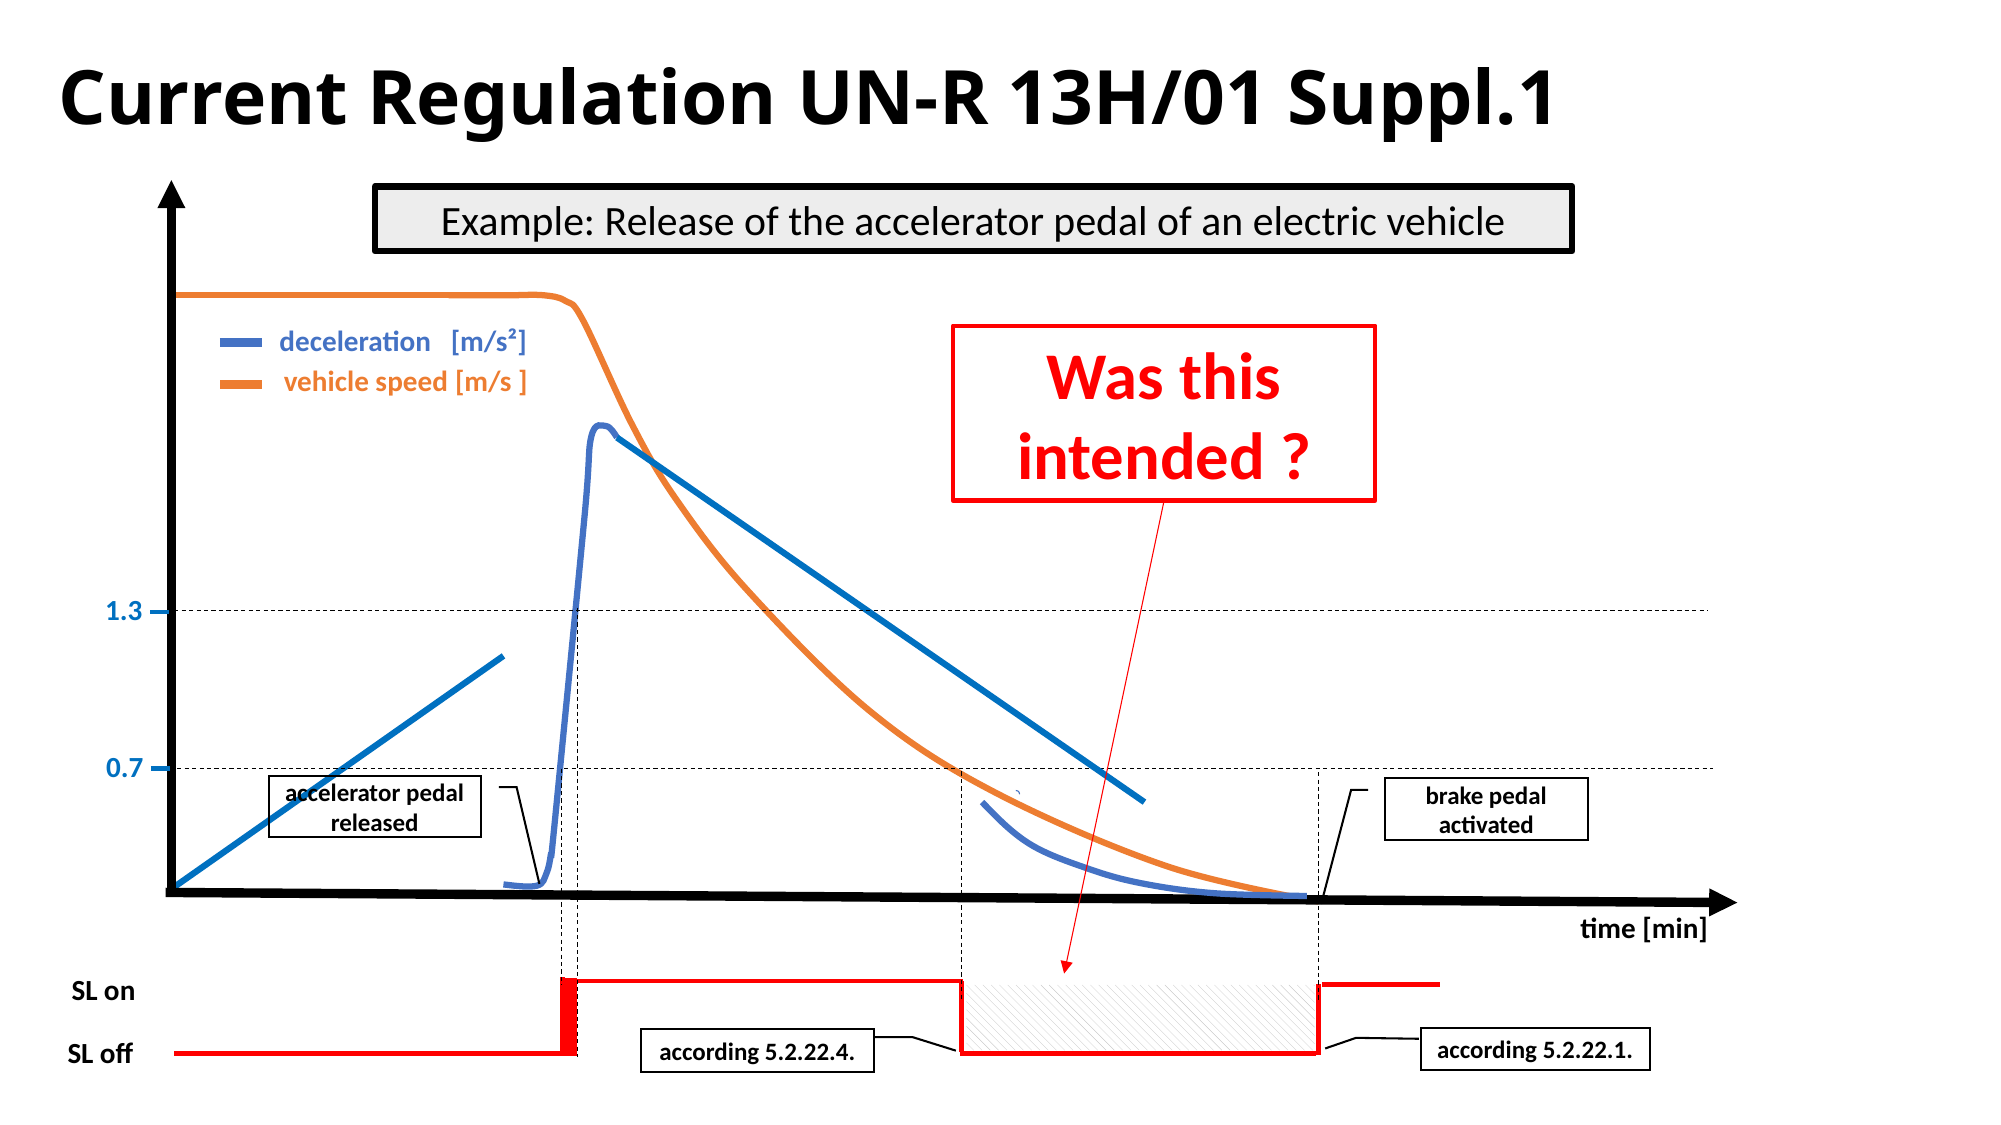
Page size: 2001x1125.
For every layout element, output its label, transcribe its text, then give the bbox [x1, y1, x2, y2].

text_box 1.3 [90, 584, 165, 634]
text_box 0.7 [91, 741, 165, 791]
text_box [616, 611, 983, 803]
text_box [174, 977, 577, 1056]
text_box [578, 977, 1319, 1056]
text_box according 5.2.22.1. [1420, 1027, 1651, 1071]
text_box SL on [56, 964, 194, 1014]
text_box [1064, 502, 1165, 974]
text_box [165, 180, 1738, 903]
text_box according 5.2.22.1. [1324, 1036, 1419, 1050]
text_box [616, 437, 983, 610]
text_box time [min] [1565, 903, 1728, 953]
text_box according 5.2.22.4. [640, 1056, 875, 1073]
text_box SL off [52, 1026, 194, 1077]
text_box Current Regulation UN-R 13H/01 Suppl.1 [43, 45, 1896, 149]
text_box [219, 314, 571, 406]
